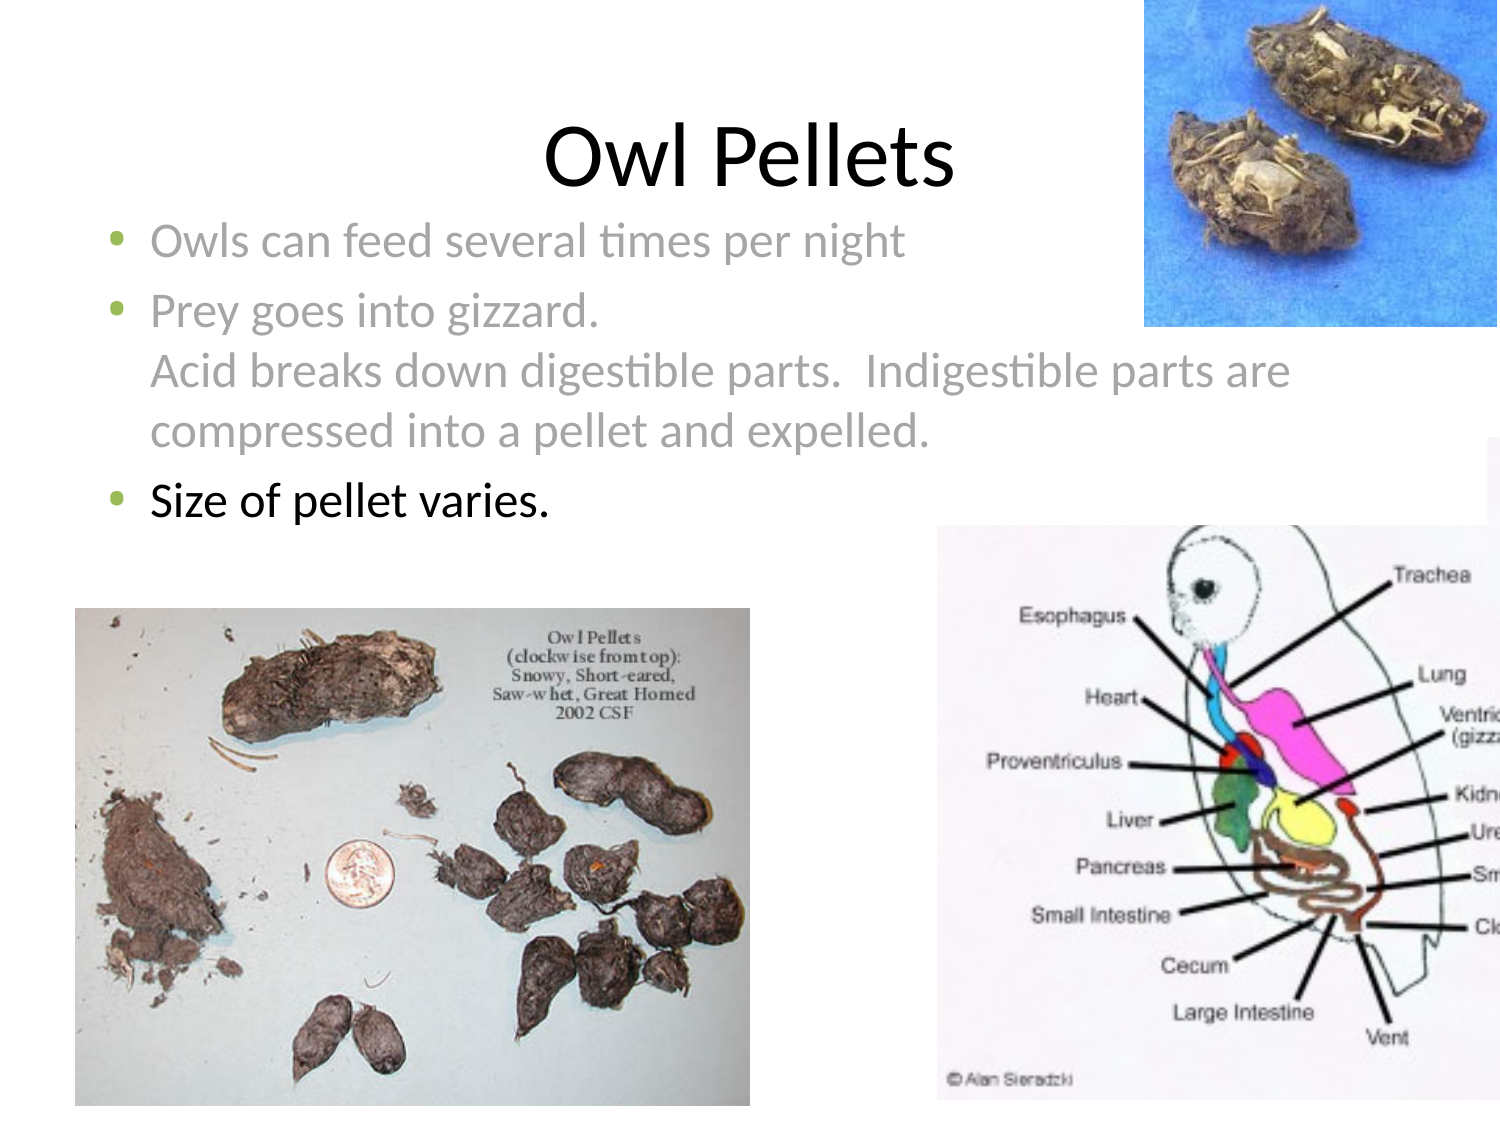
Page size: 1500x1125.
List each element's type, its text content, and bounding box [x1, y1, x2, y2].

picture [1144, 0, 1497, 327]
list Owls can feed several times per night Prey goes into gizzard. Acid breaks down digestible parts. Indigestible parts are compressed into a pellet and expelled. Size of pellet varies. [75, 200, 1488, 525]
picture [74, 608, 751, 1107]
picture [937, 437, 1500, 1101]
title Owl Pellets [75, 62, 1139, 200]
